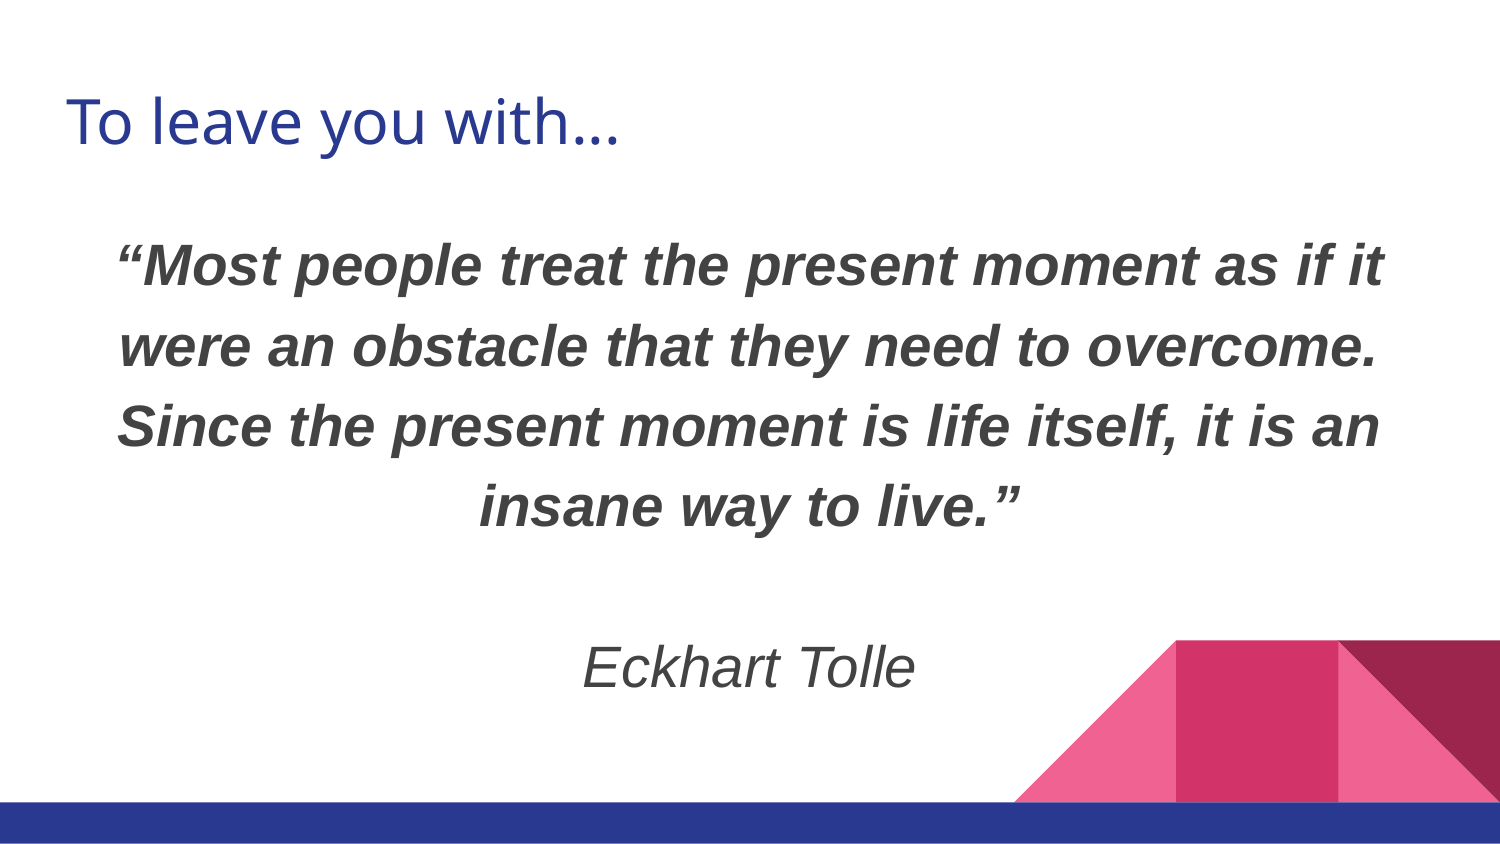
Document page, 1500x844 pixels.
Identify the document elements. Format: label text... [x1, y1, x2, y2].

list “Most people treat the present moment as if it were an obstacle that they need to overcome. Since the present moment is life itself, it is an insane way to live.” Eckhart Tolle [51, 201, 1449, 750]
title To leave you with... [51, 67, 1449, 167]
